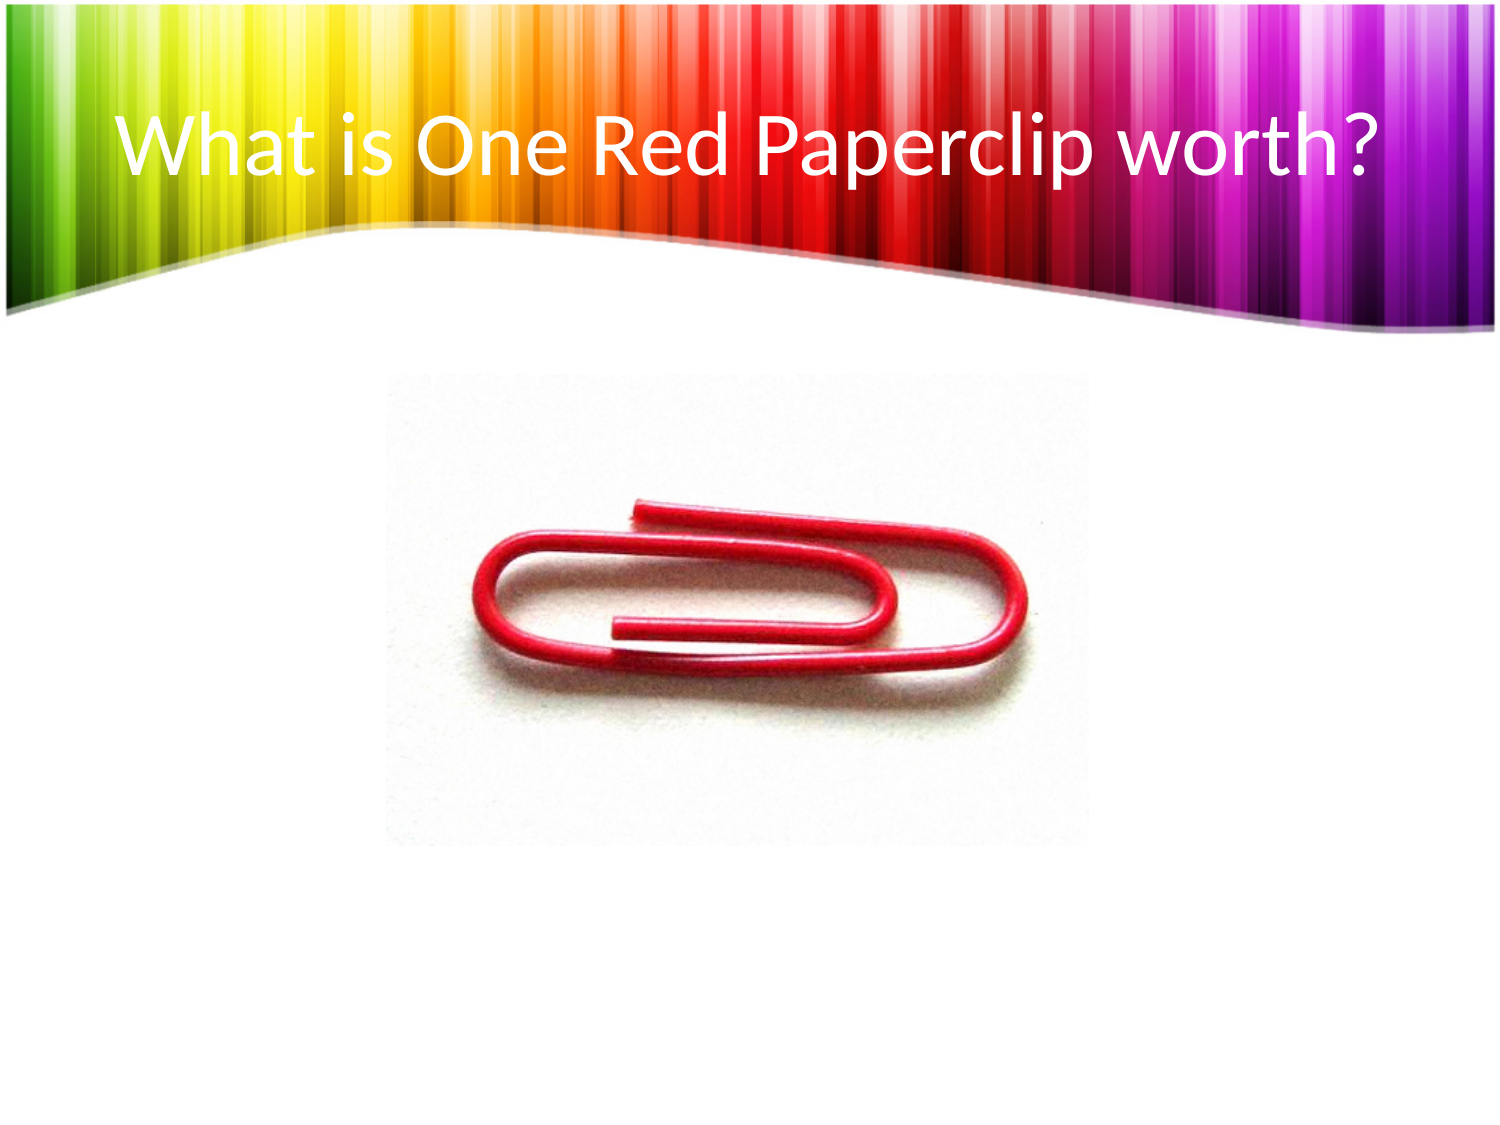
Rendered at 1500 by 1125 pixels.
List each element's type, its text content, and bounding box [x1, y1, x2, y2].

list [386, 374, 1090, 846]
title What is One Red Paperclip worth? [74, 44, 1426, 233]
picture [0, 0, 1500, 1125]
